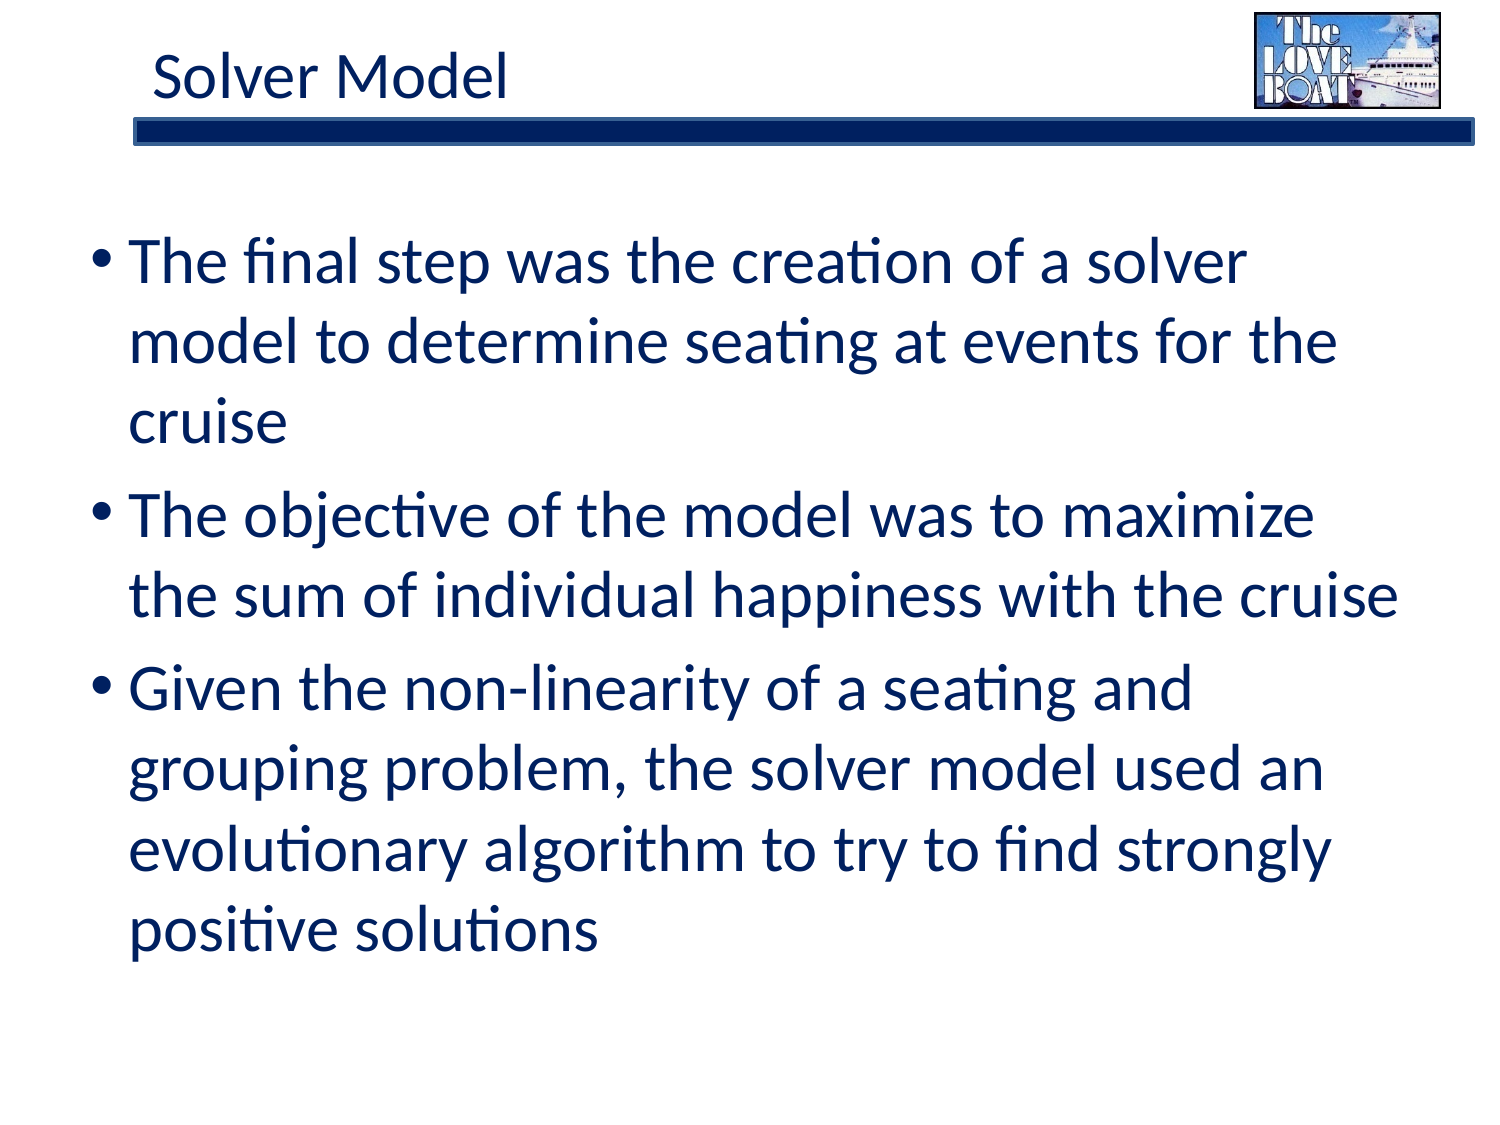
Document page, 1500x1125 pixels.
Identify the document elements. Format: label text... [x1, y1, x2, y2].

picture [1254, 12, 1441, 24]
list The final step was the creation of a solver model to determine seating at events for the cruise The objective of the model was to maximize the sum of individual happiness with the cruise Given the non-linearity of a seating and grouping problem, the solver model used an evolutionary algorithm to try to find strongly positive solutions [75, 209, 1425, 1000]
text_box Solver Model [137, 24, 1463, 120]
